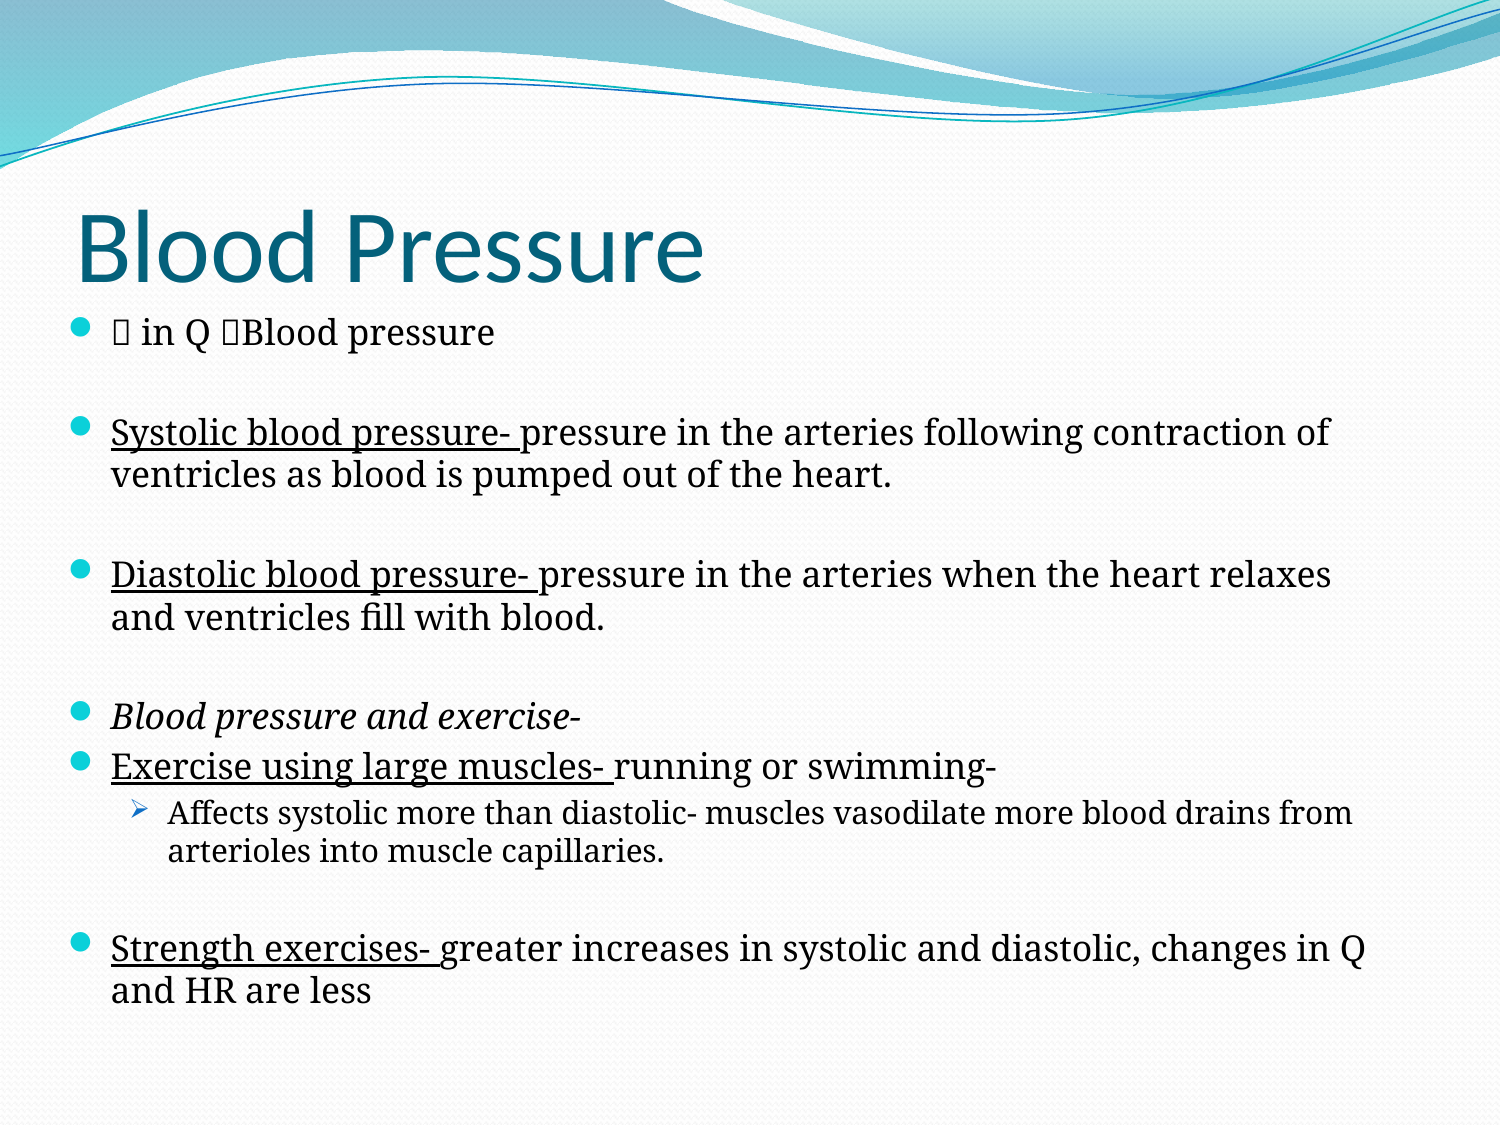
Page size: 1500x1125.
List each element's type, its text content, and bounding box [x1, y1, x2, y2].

list  in Q Blood pressure Systolic blood pressure- pressure in the arteries following contraction of ventricles as blood is pumped out of the heart. Diastolic blood pressure- pressure in the arteries when the heart relaxes and ventricles fill with blood. Blood pressure and exercise- Exercise using large muscles- running or swimming- Affects systolic more than diastolic- muscles vasodilate more blood drains from arterioles into muscle capillaries. Strength exercises- greater increases in systolic and diastolic, changes in Q and HR are less [53, 302, 1404, 1023]
title Blood Pressure [75, 115, 1425, 303]
